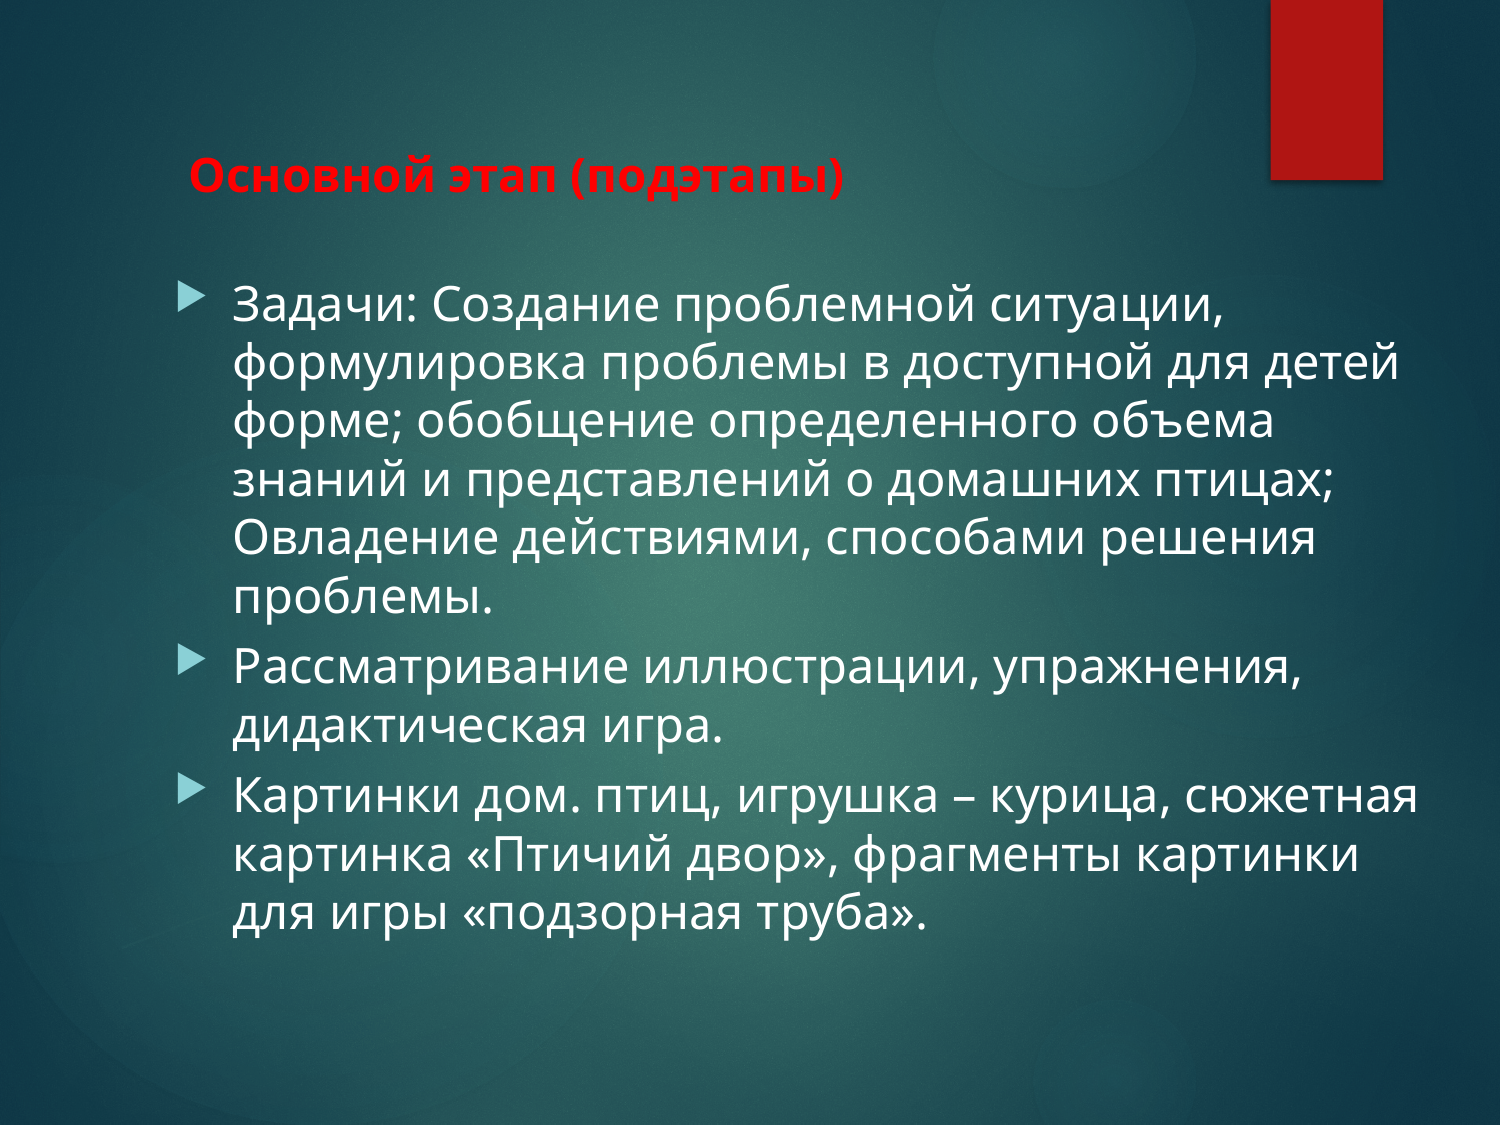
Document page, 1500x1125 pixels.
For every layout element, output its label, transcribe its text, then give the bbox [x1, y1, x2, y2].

list Основной этап (подэтапы) Задачи: Создание проблемной ситуации, формулировка проблемы в доступной для детей форме; обобщение определенного объема знаний и представлений о домашних птицах; Овладение действиями, способами решения проблемы. Рассматривание иллюстрации, упражнения, дидактическая игра. Картинки дом. птиц, игрушка – курица, сюжетная картинка «Птичий двор», фрагменты картинки для игры «подзорная труба». [159, 137, 1437, 953]
